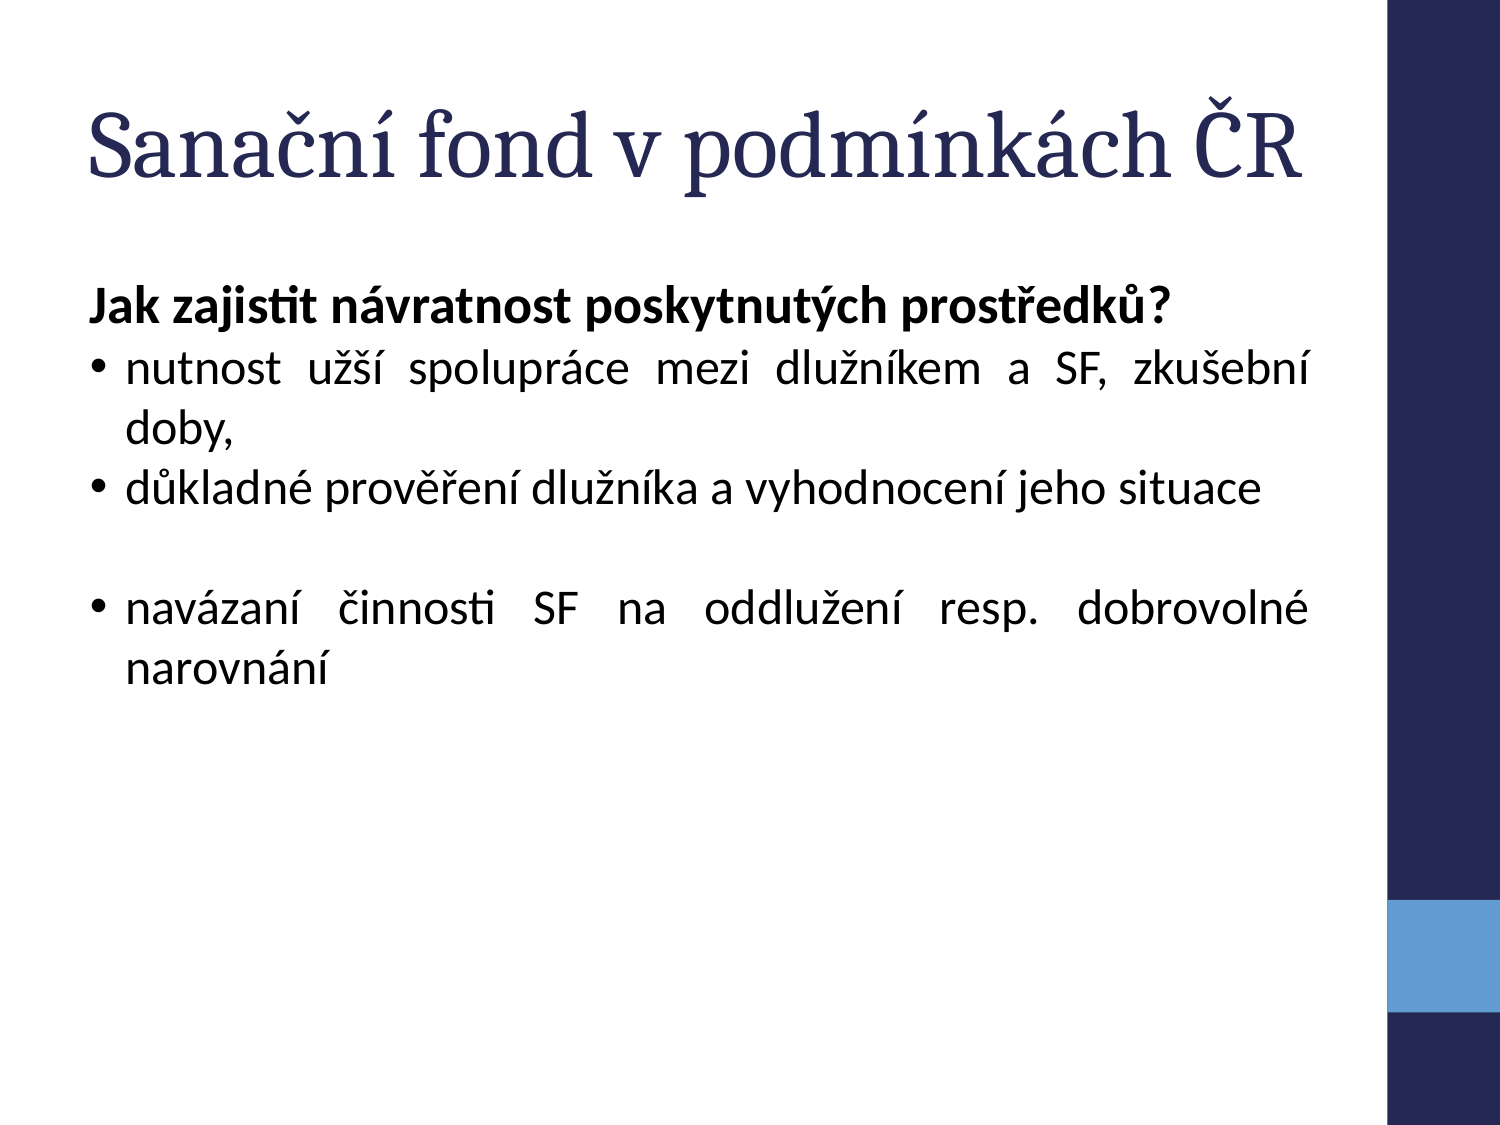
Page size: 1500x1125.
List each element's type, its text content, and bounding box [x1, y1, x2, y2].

text_box Jak zajistit návratnost poskytnutých prostředků? nutnost užší spolupráce mezi dlužníkem a SF, zkušební doby, důkladné prověření dlužníka a vyhodnocení jeho situace navázaní činnosti SF na oddlužení resp. dobrovolné narovnání [74, 262, 1325, 1050]
text_box Sanační fond v podmínkách ČR [74, 45, 1325, 233]
